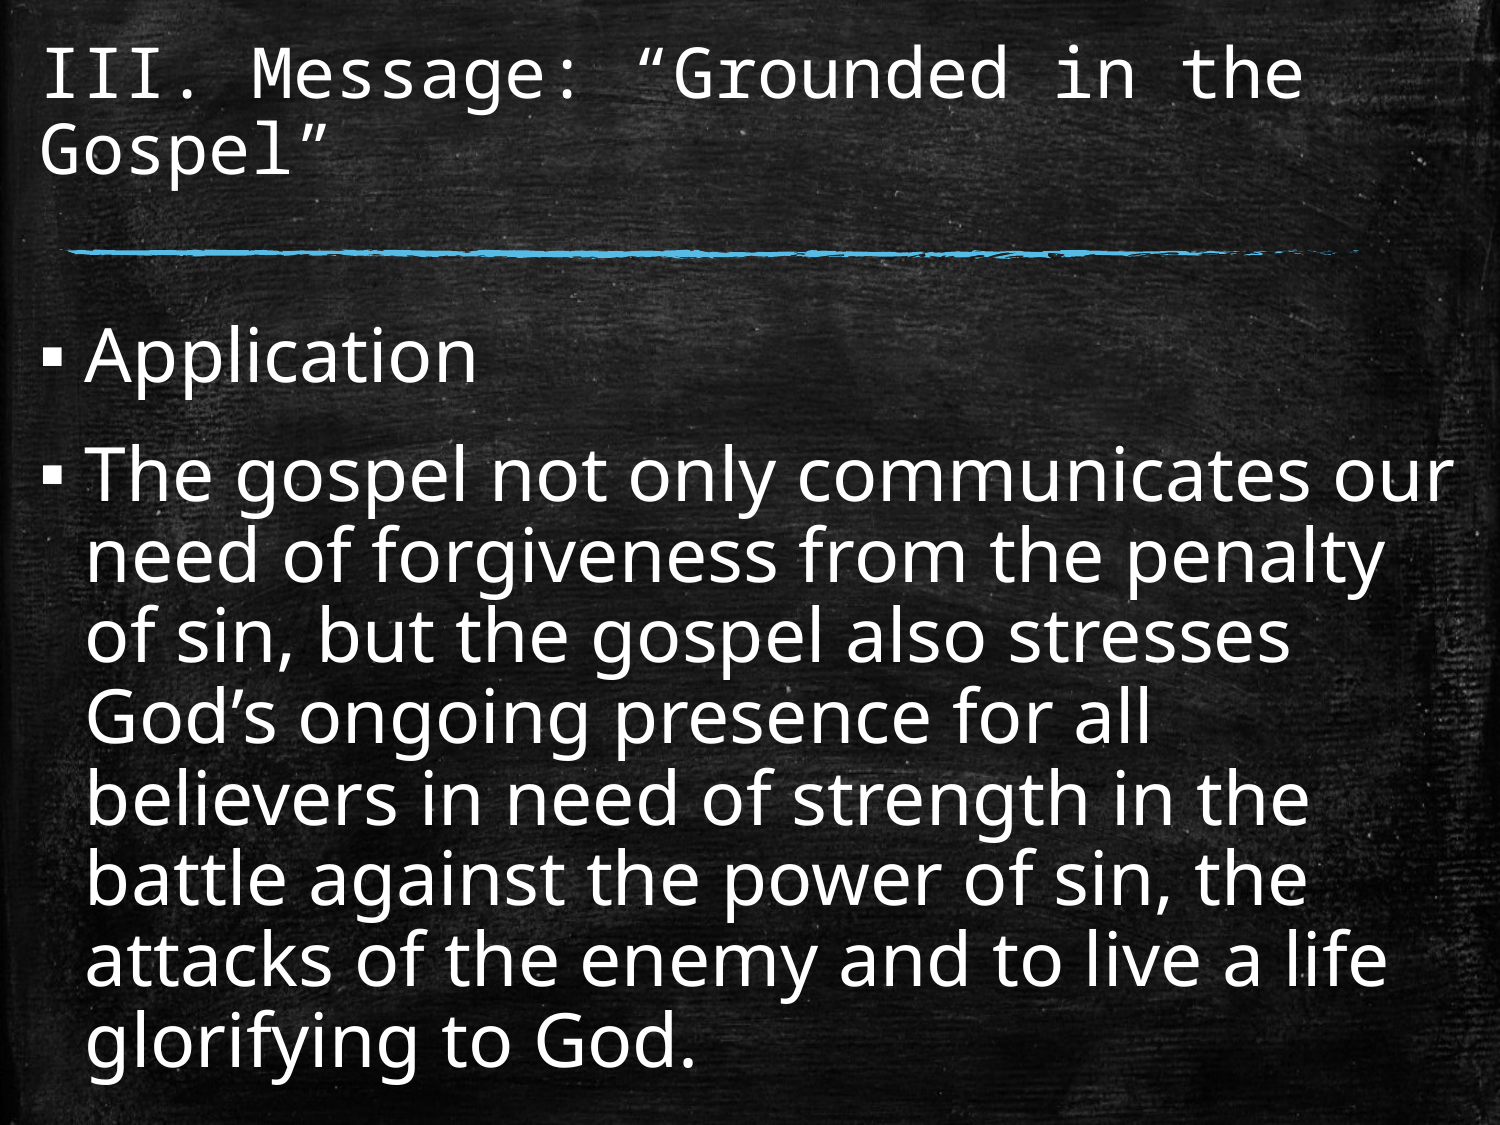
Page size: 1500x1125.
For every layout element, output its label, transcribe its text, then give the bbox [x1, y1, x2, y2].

title III. Message: “Grounded in the Gospel” [24, 29, 1475, 198]
list Application The gospel not only communicates our need of forgiveness from the penalty of sin, but the gospel also stresses God’s ongoing presence for all believers in need of strength in the battle against the power of sin, the attacks of the enemy and to live a life glorifying to God. [24, 310, 1475, 1096]
